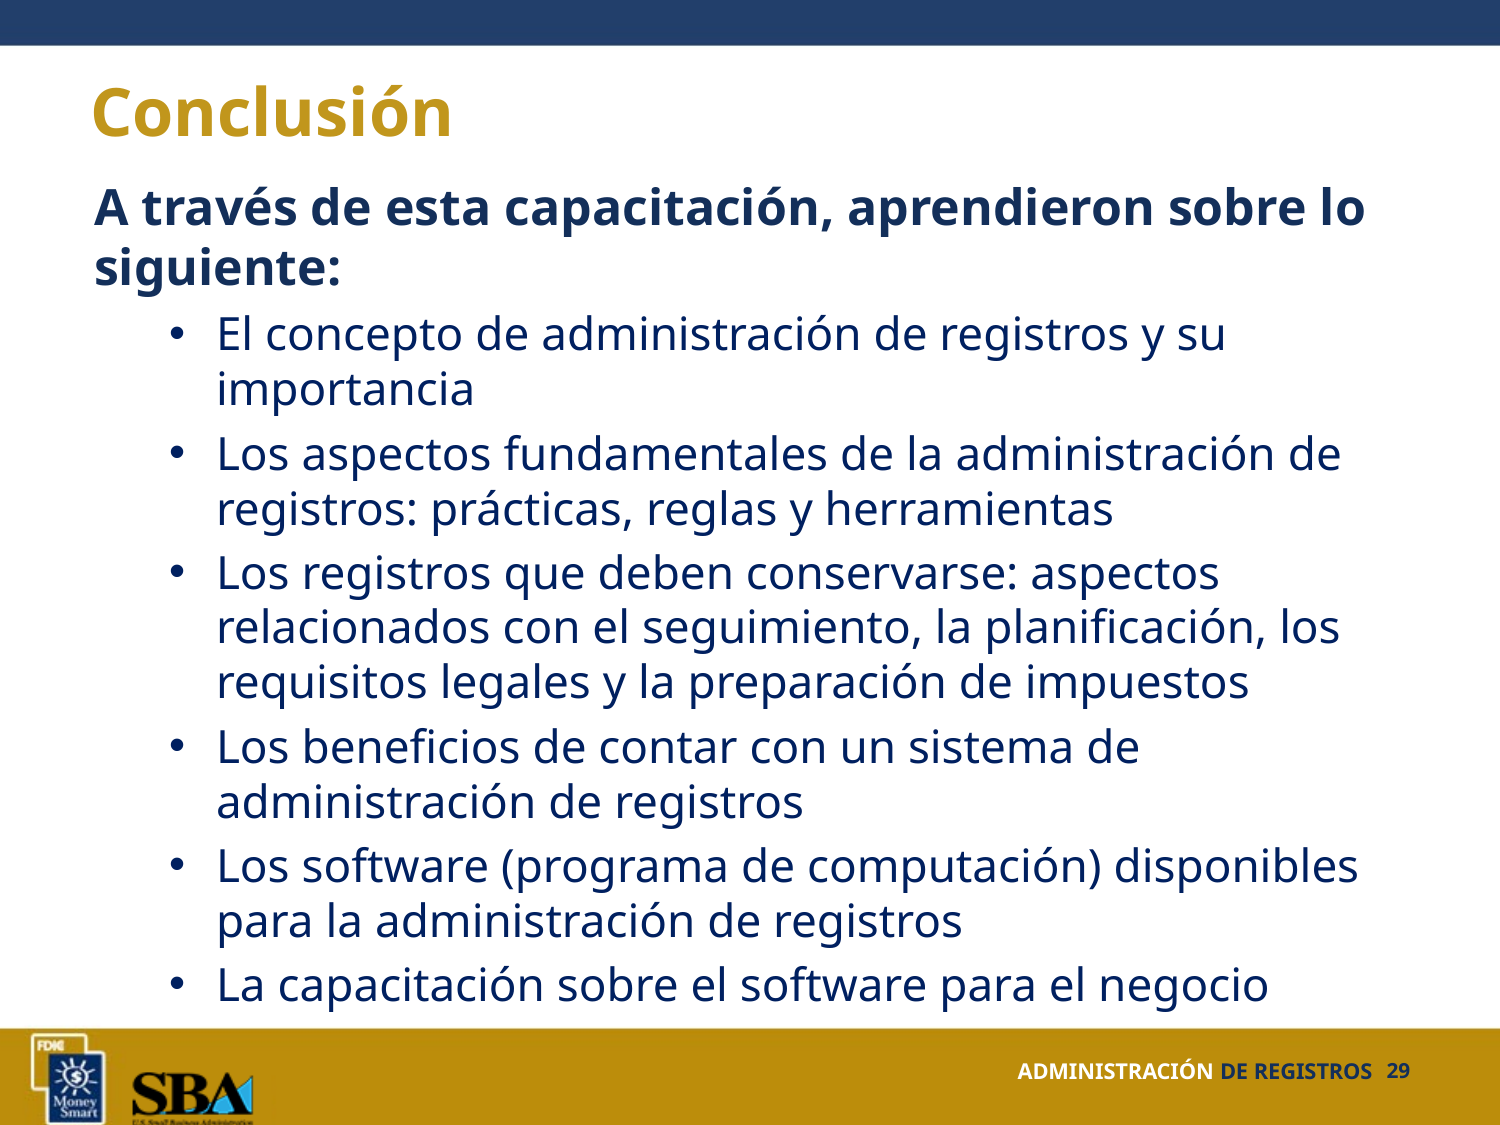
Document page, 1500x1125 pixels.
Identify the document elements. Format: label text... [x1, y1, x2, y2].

list A través de esta capacitación, aprendieron sobre lo siguiente: El concepto de administración de registros y su importancia Los aspectos fundamentales de la administración de registros: prácticas, reglas y herramientas Los registros que deben conservarse: aspectos relacionados con el seguimiento, la planificación, los requisitos legales y la preparación de impuestos Los beneficios de contar con un sistema de administración de registros Los software (programa de computación) disponibles para la administración de registros La capacitación sobre el software para el negocio [78, 168, 1455, 869]
picture [0, 0, 1500, 1125]
title Conclusión [74, 62, 1426, 163]
